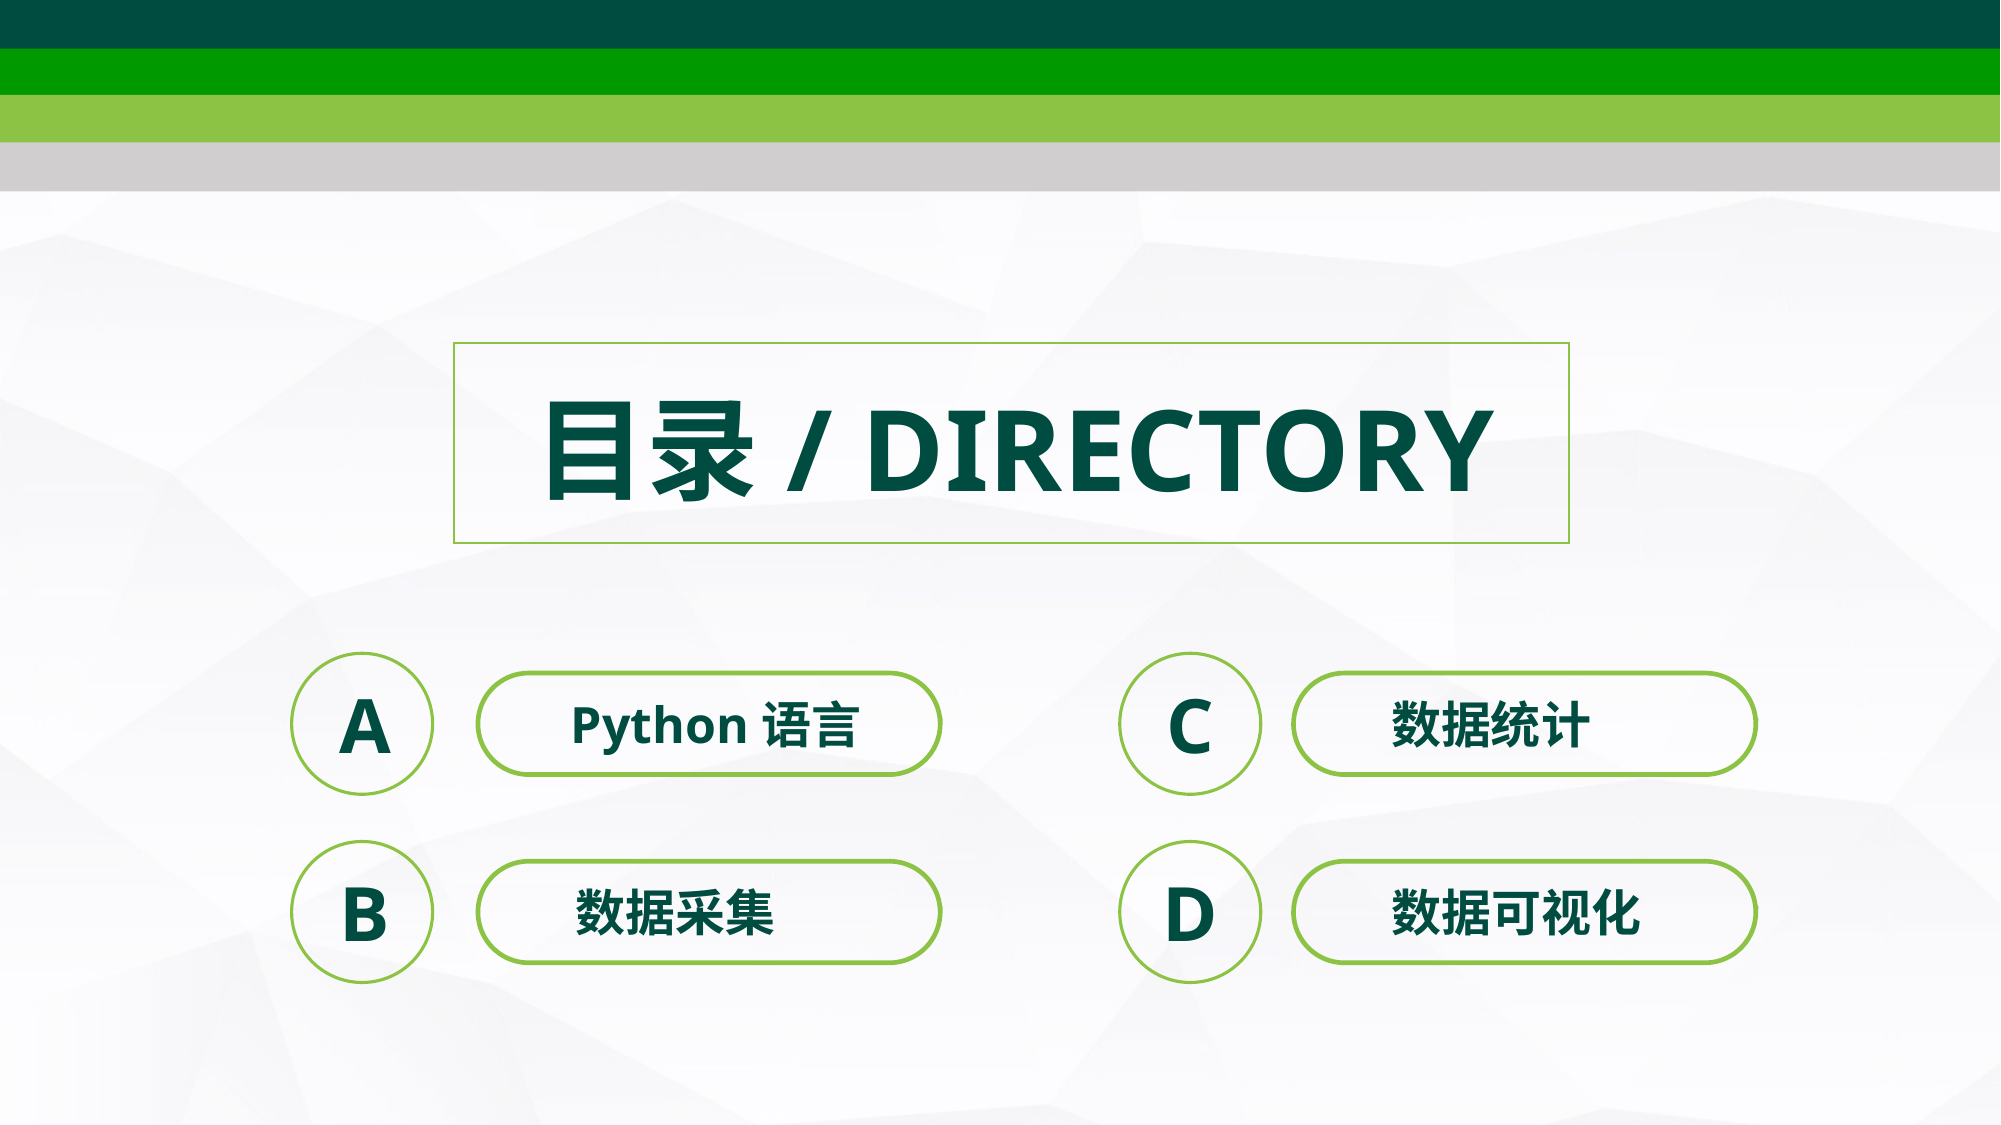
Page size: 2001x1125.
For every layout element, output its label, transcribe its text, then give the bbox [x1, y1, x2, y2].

text_box [453, 342, 1570, 544]
text_box 数据可视化 [1376, 874, 1657, 950]
text_box [1292, 672, 1757, 776]
text_box D [1147, 858, 1233, 964]
text_box 数据统计 [1376, 685, 1607, 761]
text_box [0, 141, 2000, 192]
text_box C [1151, 670, 1230, 776]
text_box [476, 860, 942, 964]
text_box 数据采集 [560, 874, 791, 950]
text_box [1118, 840, 1262, 984]
text_box [0, 94, 2000, 141]
picture [0, 0, 2001, 1125]
text_box Python语言 [555, 685, 876, 761]
text_box [0, 0, 2000, 48]
text_box A [324, 670, 406, 776]
text_box B [325, 858, 406, 964]
text_box [476, 672, 942, 776]
text_box 目录/ DIRECTORY [519, 371, 1511, 522]
text_box [1292, 860, 1757, 964]
text_box [290, 652, 434, 796]
text_box [0, 48, 2000, 94]
text_box [1118, 652, 1262, 796]
text_box [290, 840, 434, 984]
